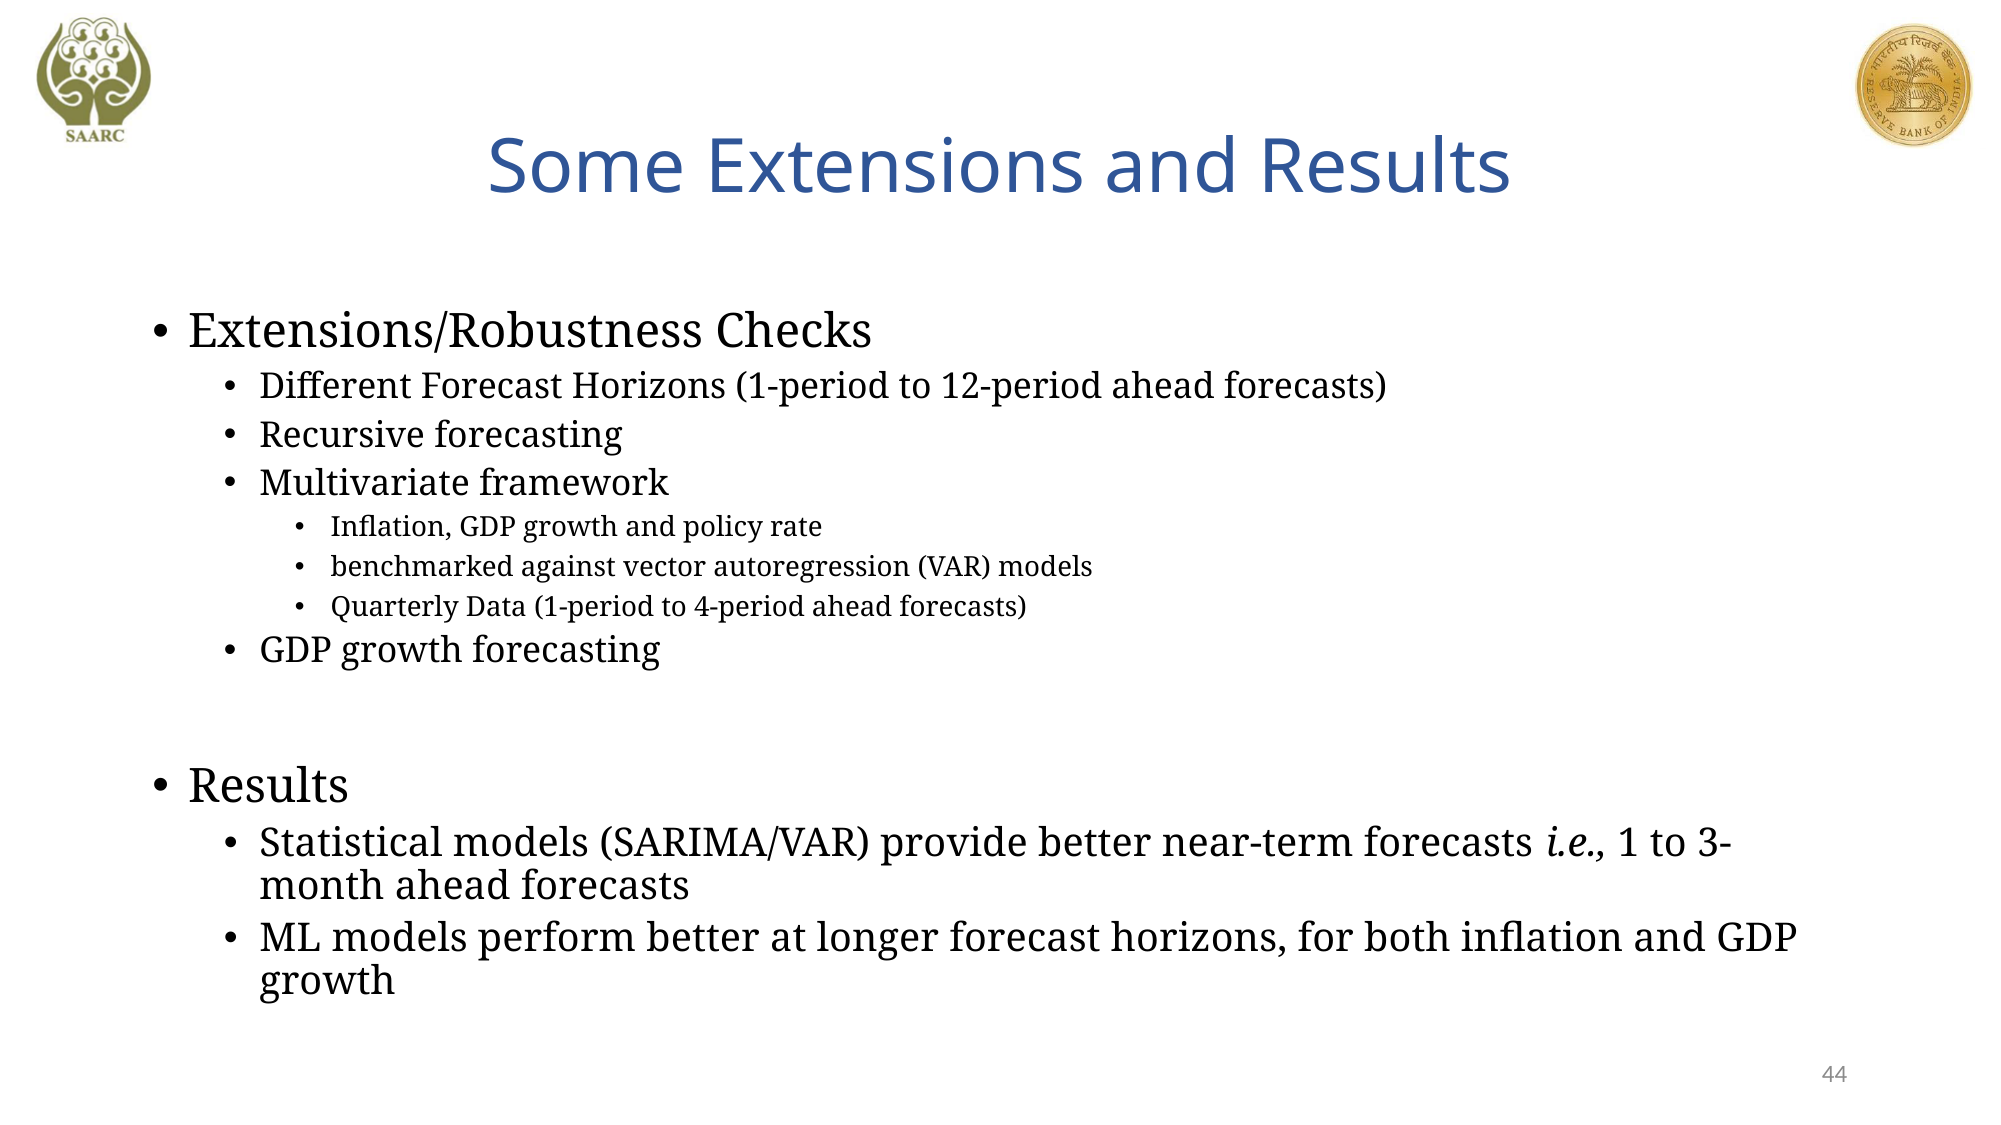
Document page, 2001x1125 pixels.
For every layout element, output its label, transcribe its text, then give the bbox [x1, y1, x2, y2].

picture [26, 13, 160, 149]
list Extensions/Robustness Checks Different Forecast Horizons (1-period to 12-period ahead forecasts) Recursive forecasting Multivariate framework Inflation, GDP growth and policy rate benchmarked against vector autoregression (VAR) models Quarterly Data (1-period to 4-period ahead forecasts) GDP growth forecasting Results Statistical models (SARIMA/VAR) provide better near-term forecasts i.e., 1 to 3-month ahead forecasts ML models perform better at longer forecast horizons, for both inflation and GDP growth [137, 299, 1863, 1014]
slide_number 44 [1412, 1042, 1863, 1103]
title Some Extensions and Results [114, 59, 1886, 278]
picture [1828, 17, 1993, 149]
